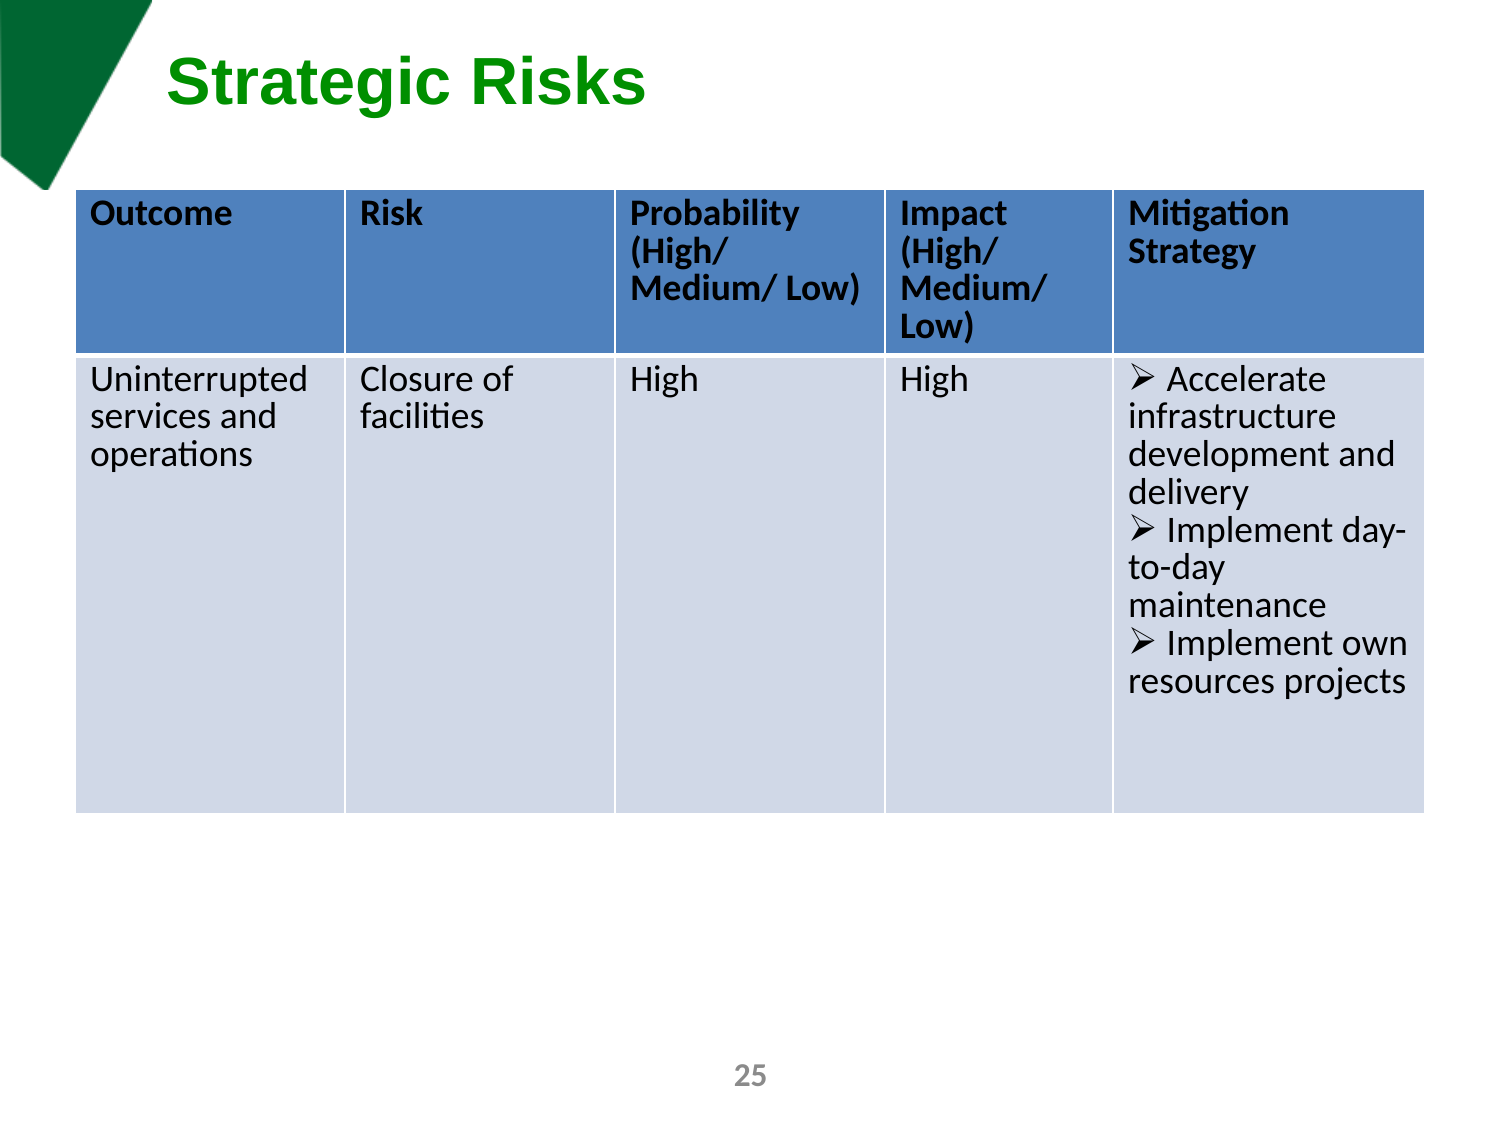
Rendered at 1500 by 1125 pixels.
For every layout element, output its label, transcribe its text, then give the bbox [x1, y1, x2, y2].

table_cell Closure of facilities [346, 358, 614, 813]
table_header Outcome [76, 190, 344, 353]
text_box Strategic Risks [157, 30, 1465, 126]
table_header Impact (High/ Medium/ Low) [886, 190, 1112, 353]
table_cell Accelerate infrastructure development and delivery Implement day-to-day maintenance Implement own resources projects [1114, 358, 1424, 813]
slide_number 25 [432, 1042, 783, 1103]
table_header Probability (High/ Medium/ Low) [616, 190, 884, 353]
table_header Risk [346, 190, 614, 353]
table_cell High [616, 358, 884, 813]
table_header Mitigation Strategy [1114, 190, 1424, 353]
table_cell Uninterrupted services and operations [76, 358, 344, 813]
table_cell High [886, 358, 1112, 813]
picture [0, 0, 153, 190]
